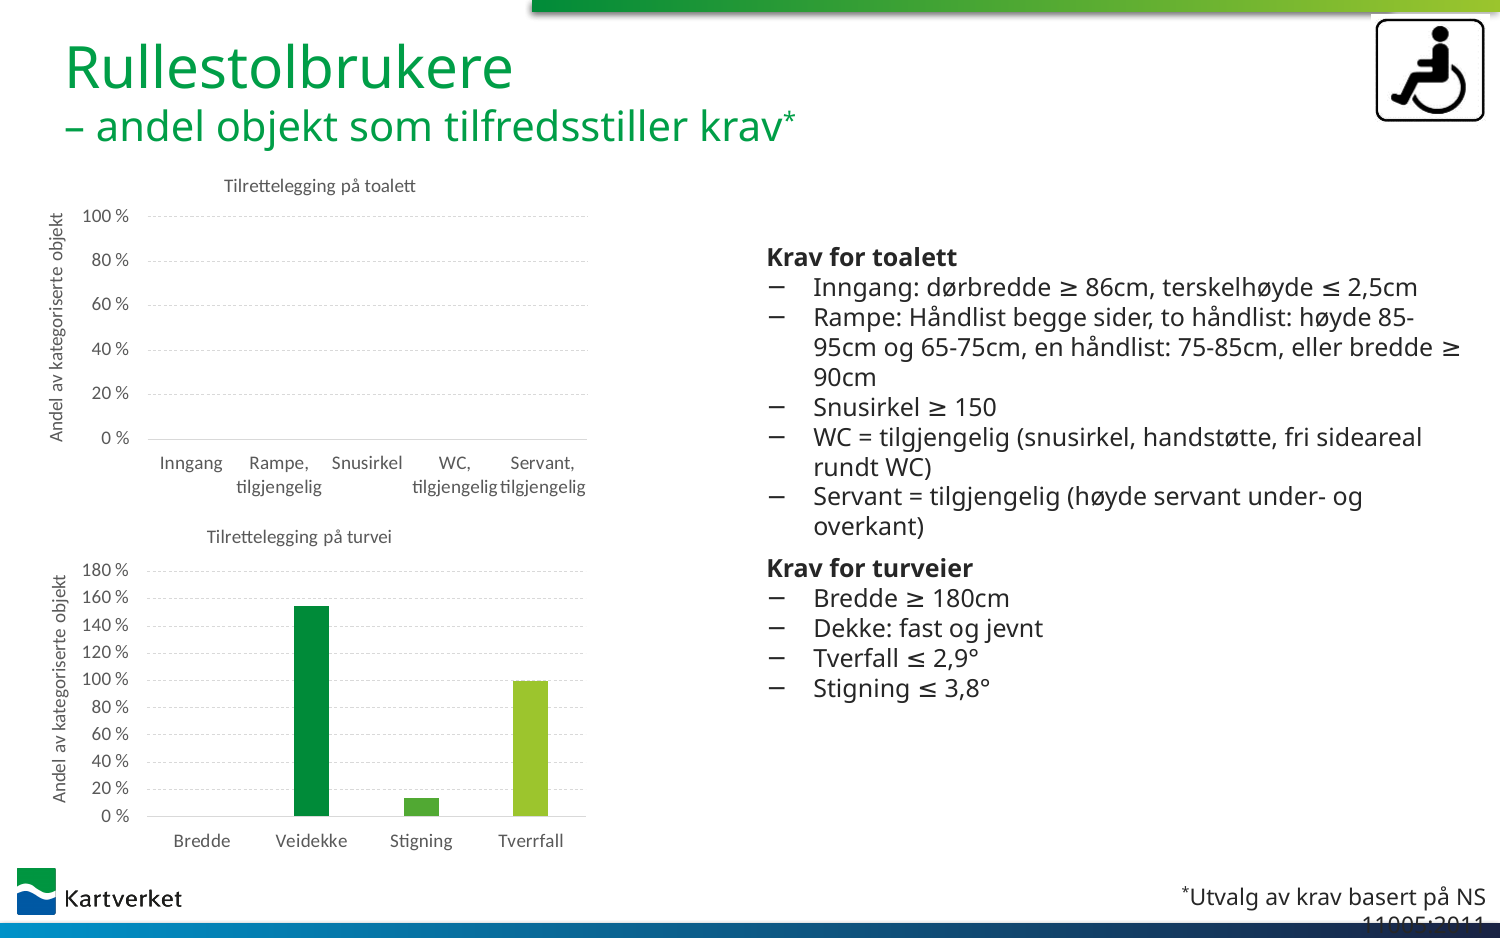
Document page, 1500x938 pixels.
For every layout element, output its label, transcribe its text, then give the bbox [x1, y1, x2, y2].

text_box Rullestolbrukere – andel objekt som tilfredsstiller krav* [49, 14, 1431, 158]
text_box *Utvalg av krav basert på NS 11005:2011 [1068, 873, 1500, 938]
picture [41, 520, 597, 859]
picture [1371, 13, 1491, 127]
text_box Krav for toalett Inngang: dørbredde ≥ 86cm, terskelhøyde ≤ 2,5cm Rampe: Håndlist begge sider, to håndlist: høyde 85-95cm og 65-75cm, en håndlist: 75-85cm, eller bredde ≥ 90cm Snusirkel ≥ 150 WC = tilgjengelig (snusirkel, handstøtte, fri sideareal rundt WC) Servant = tilgjengelig (høyde servant under- og overkant) [751, 234, 1483, 545]
text_box Krav for turveier Bredde ≥ 180cm Dekke: fast og jevnt Tverfall ≤ 2,9° Stigning ≤ 3,8° [751, 545, 1483, 710]
picture [41, 166, 598, 505]
